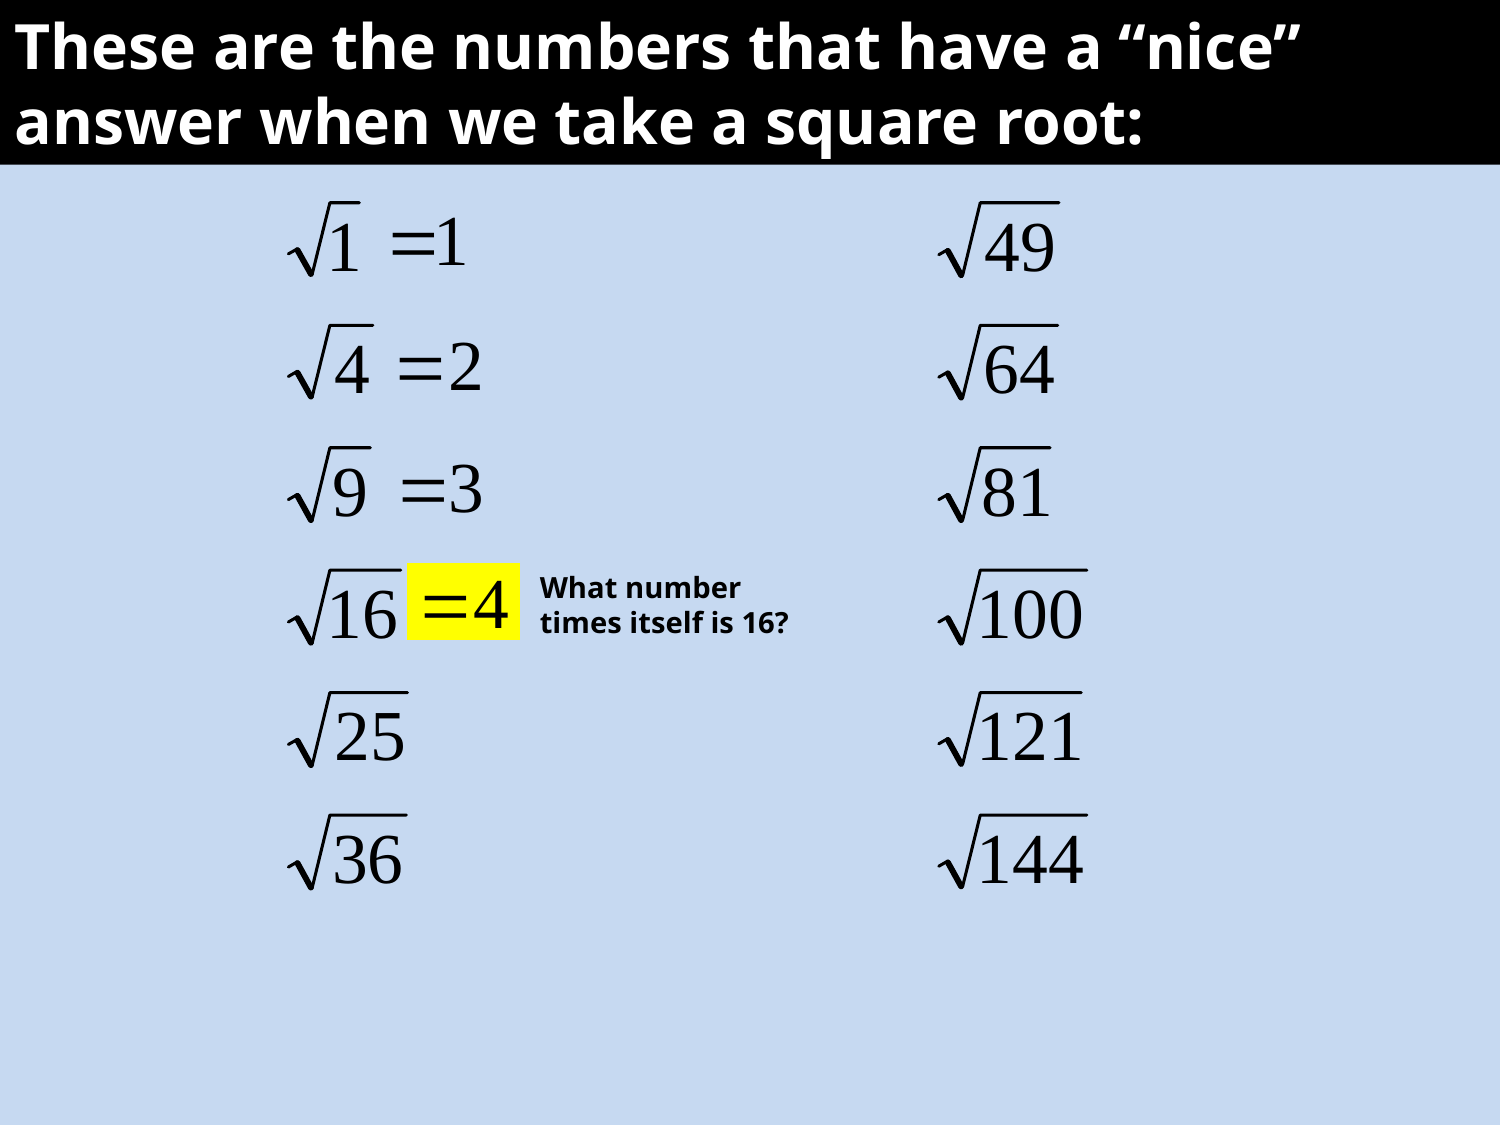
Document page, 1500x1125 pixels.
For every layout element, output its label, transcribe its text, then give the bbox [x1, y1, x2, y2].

text_box These are the numbers that have a “nice” answer when we take a square root: [0, 0, 1500, 165]
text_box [384, 446, 492, 531]
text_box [381, 324, 495, 403]
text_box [406, 562, 520, 641]
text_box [374, 199, 477, 278]
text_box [274, 187, 1099, 905]
